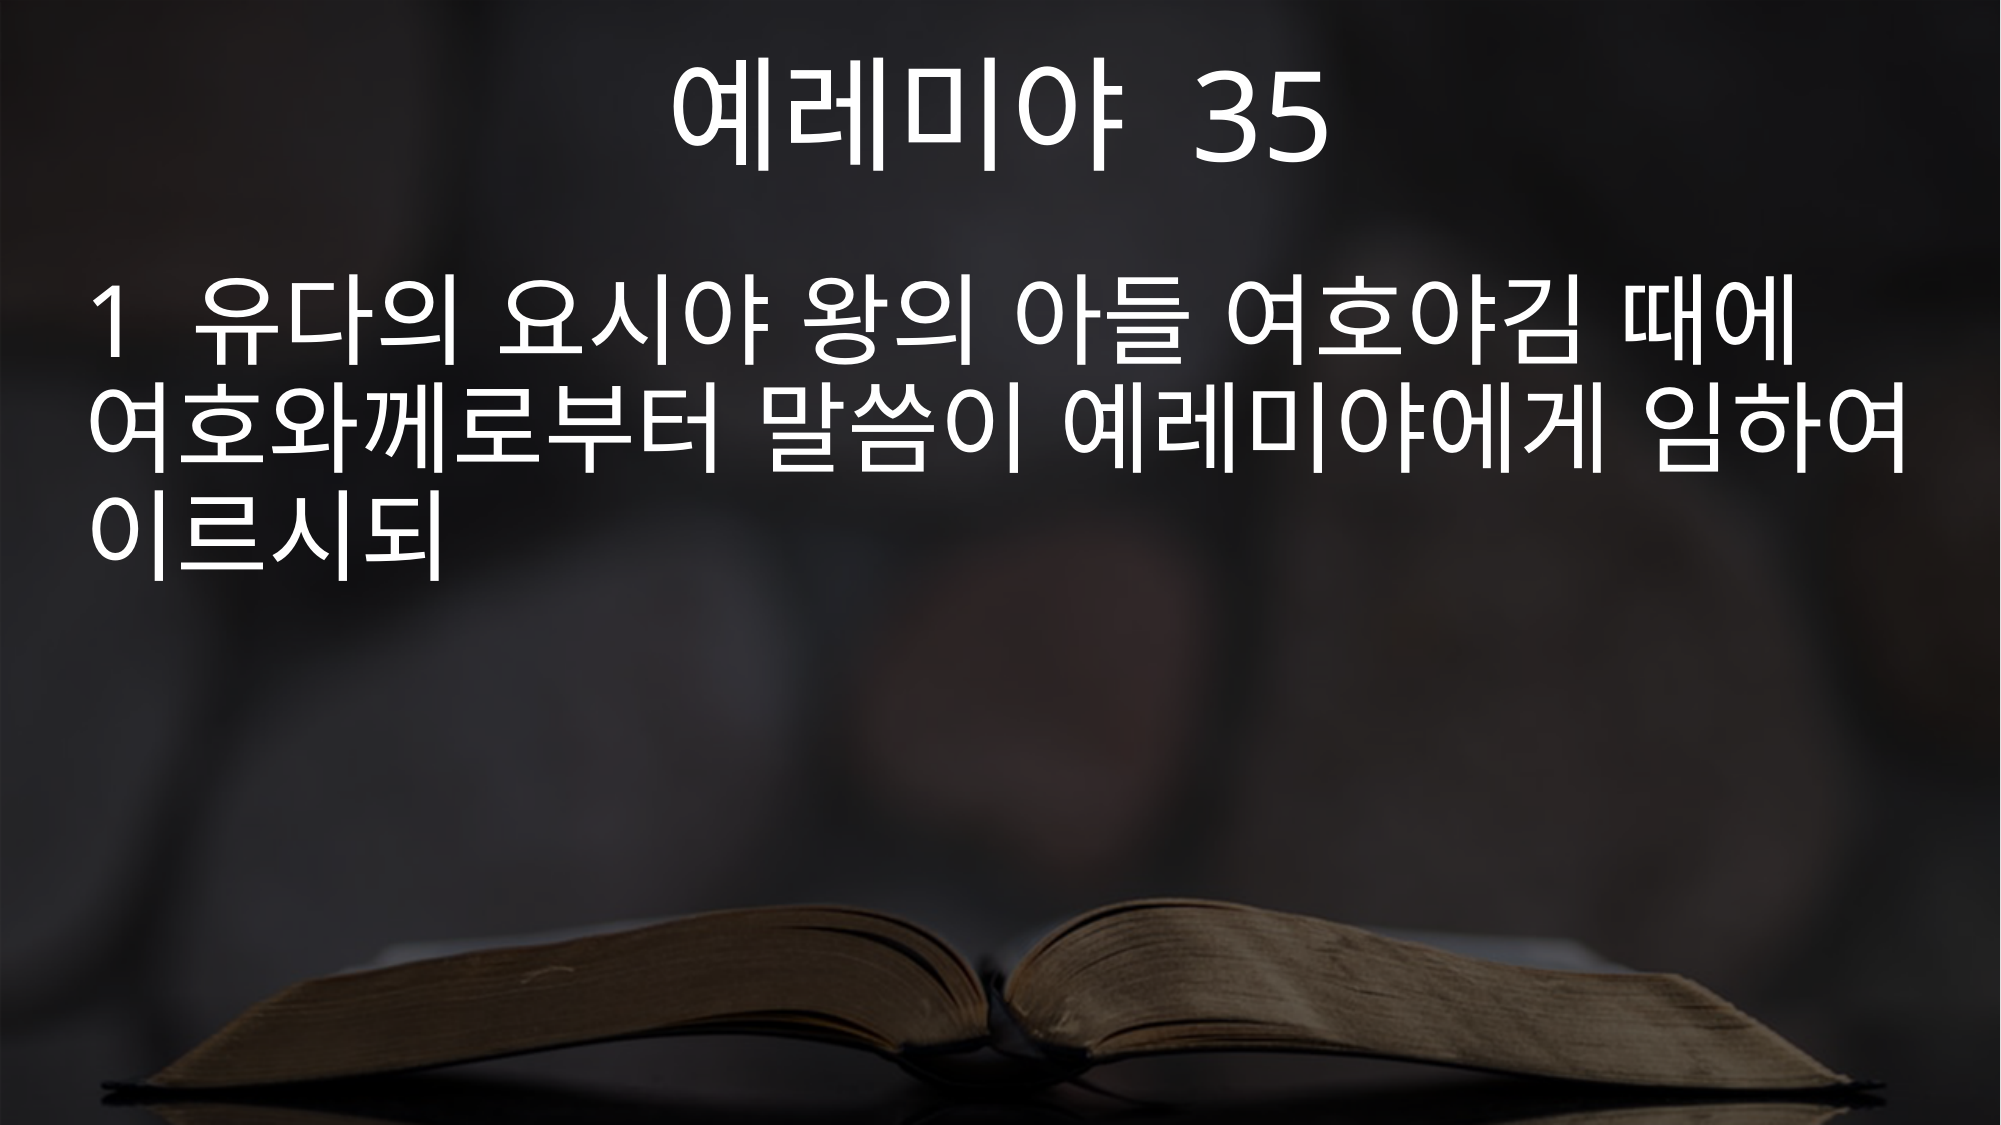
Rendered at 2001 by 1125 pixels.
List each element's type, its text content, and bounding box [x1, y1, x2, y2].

list 1 유다의 요시야 왕의 아들 여호야김 때에 여호와께로부터 말씀이 예레미야에게 임하여 이르시되 [69, 263, 1953, 423]
footer 예레미야 35 [0, 32, 2000, 192]
picture [0, 0, 2001, 1125]
